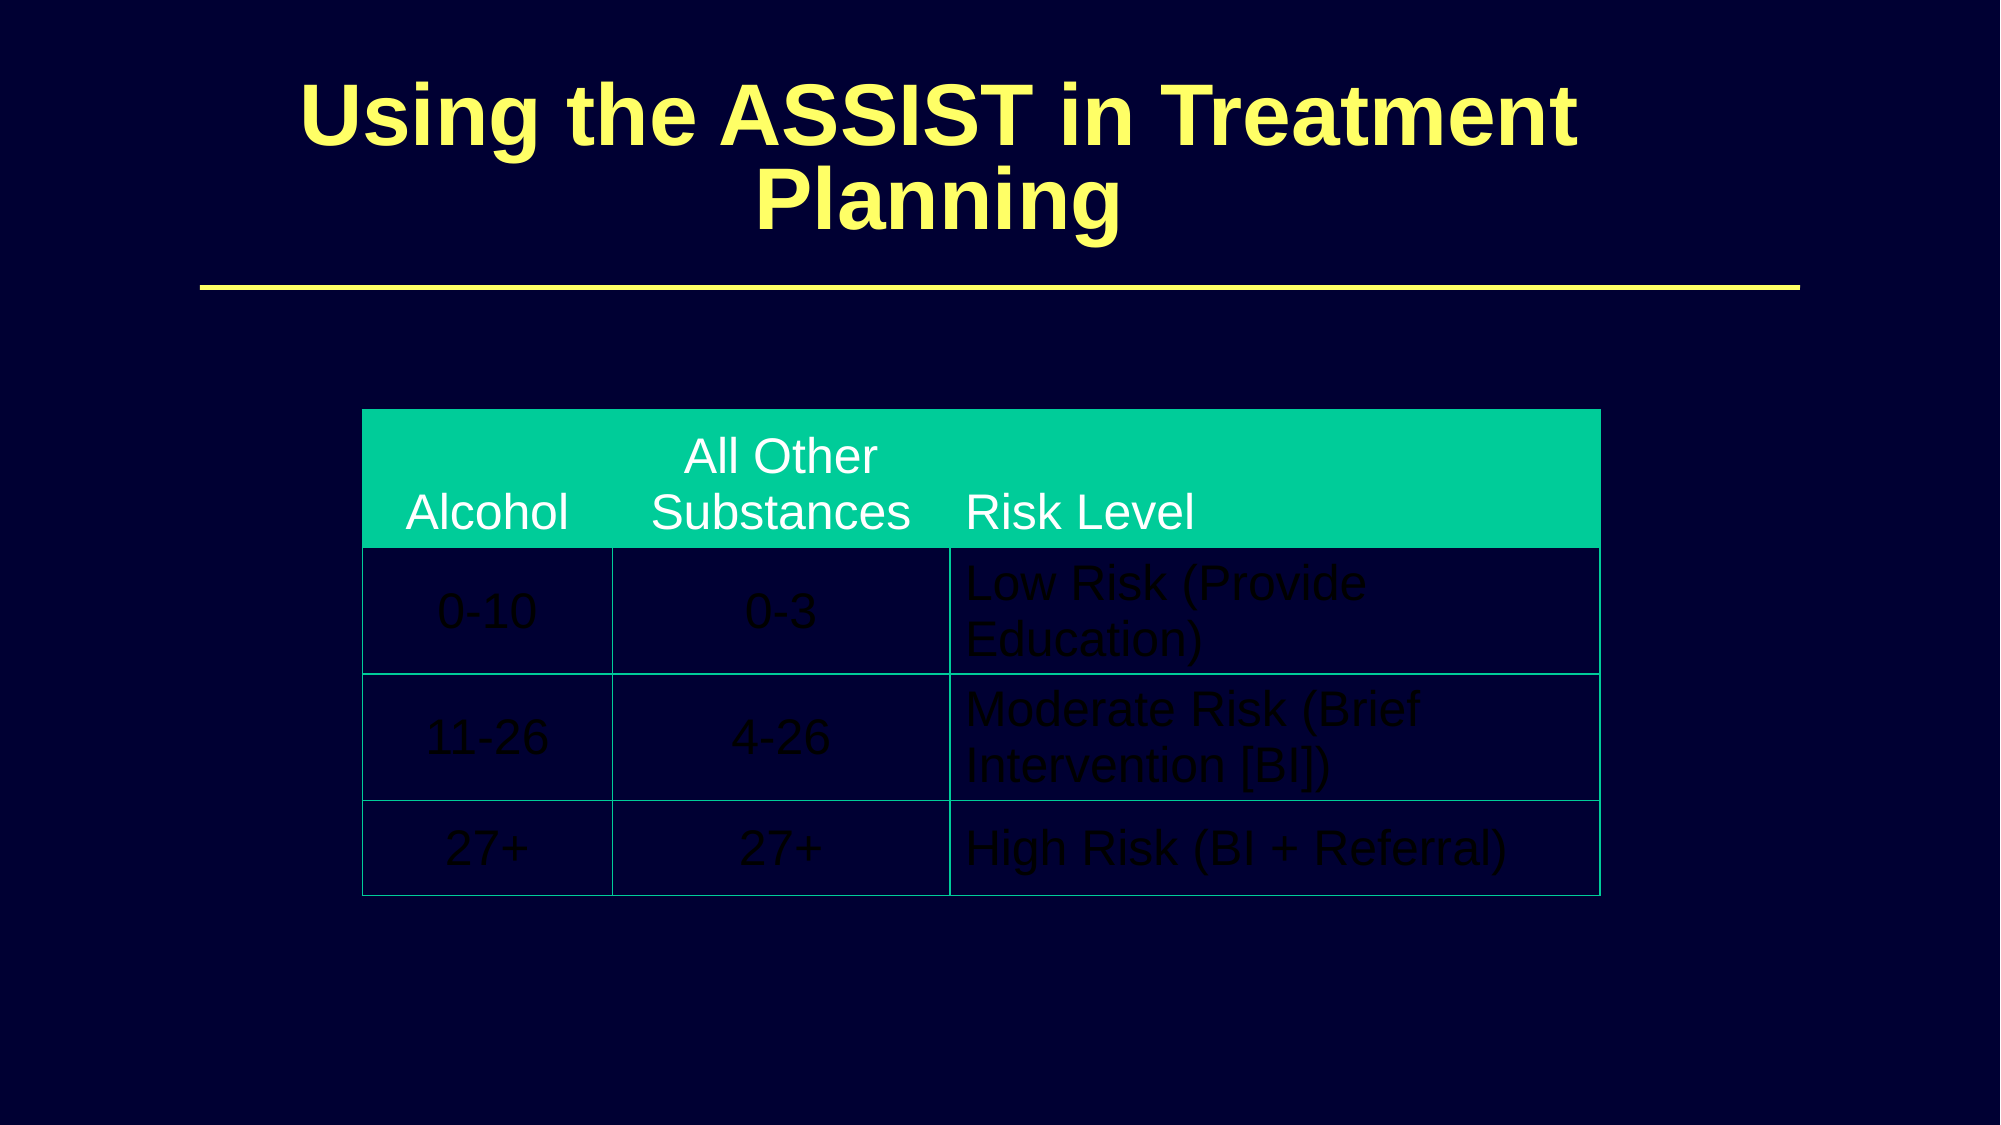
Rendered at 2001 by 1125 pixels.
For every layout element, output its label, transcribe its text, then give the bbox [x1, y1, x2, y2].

table_cell 11-26 [363, 675, 612, 800]
table_cell 0-3 [613, 548, 949, 673]
table_cell High Risk (BI + Referral) [951, 801, 1599, 895]
title Using the ASSIST in Treatment Planning [281, 74, 1598, 251]
table_cell 4-26 [613, 675, 949, 800]
table_cell Moderate Risk (Brief Intervention [BI]) [951, 675, 1599, 800]
table_header Risk Level [951, 411, 1599, 547]
table_header All Other Substances [613, 411, 949, 547]
table_cell Low Risk (Provide Education) [951, 548, 1599, 673]
table_cell 0-10 [363, 548, 612, 673]
table_header Alcohol [363, 411, 612, 547]
table_cell 27+ [363, 801, 612, 895]
table_cell 27+ [613, 801, 949, 895]
